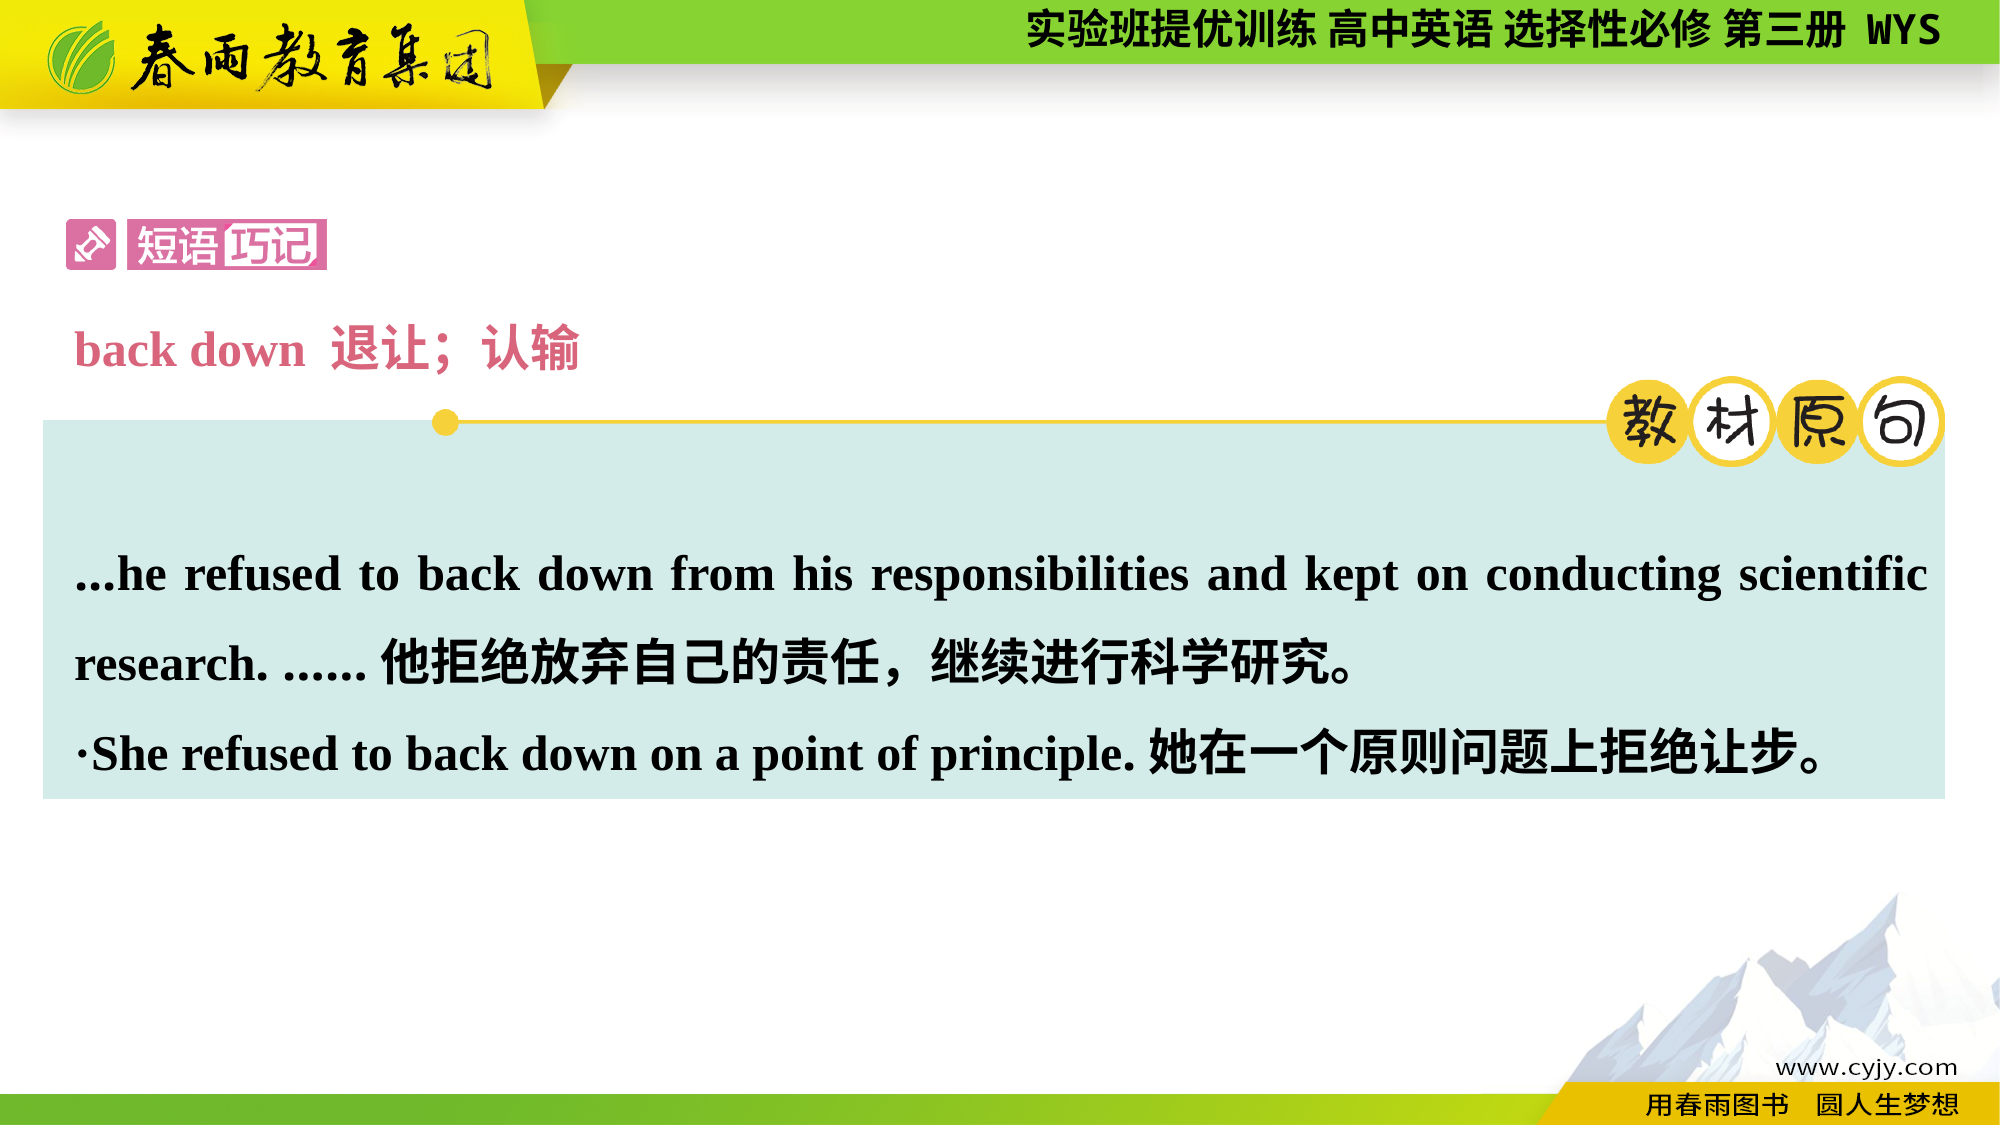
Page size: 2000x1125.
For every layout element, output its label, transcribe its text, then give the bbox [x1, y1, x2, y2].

list back down 退让；认输 [59, 278, 1944, 374]
picture [0, 0, 2000, 1125]
